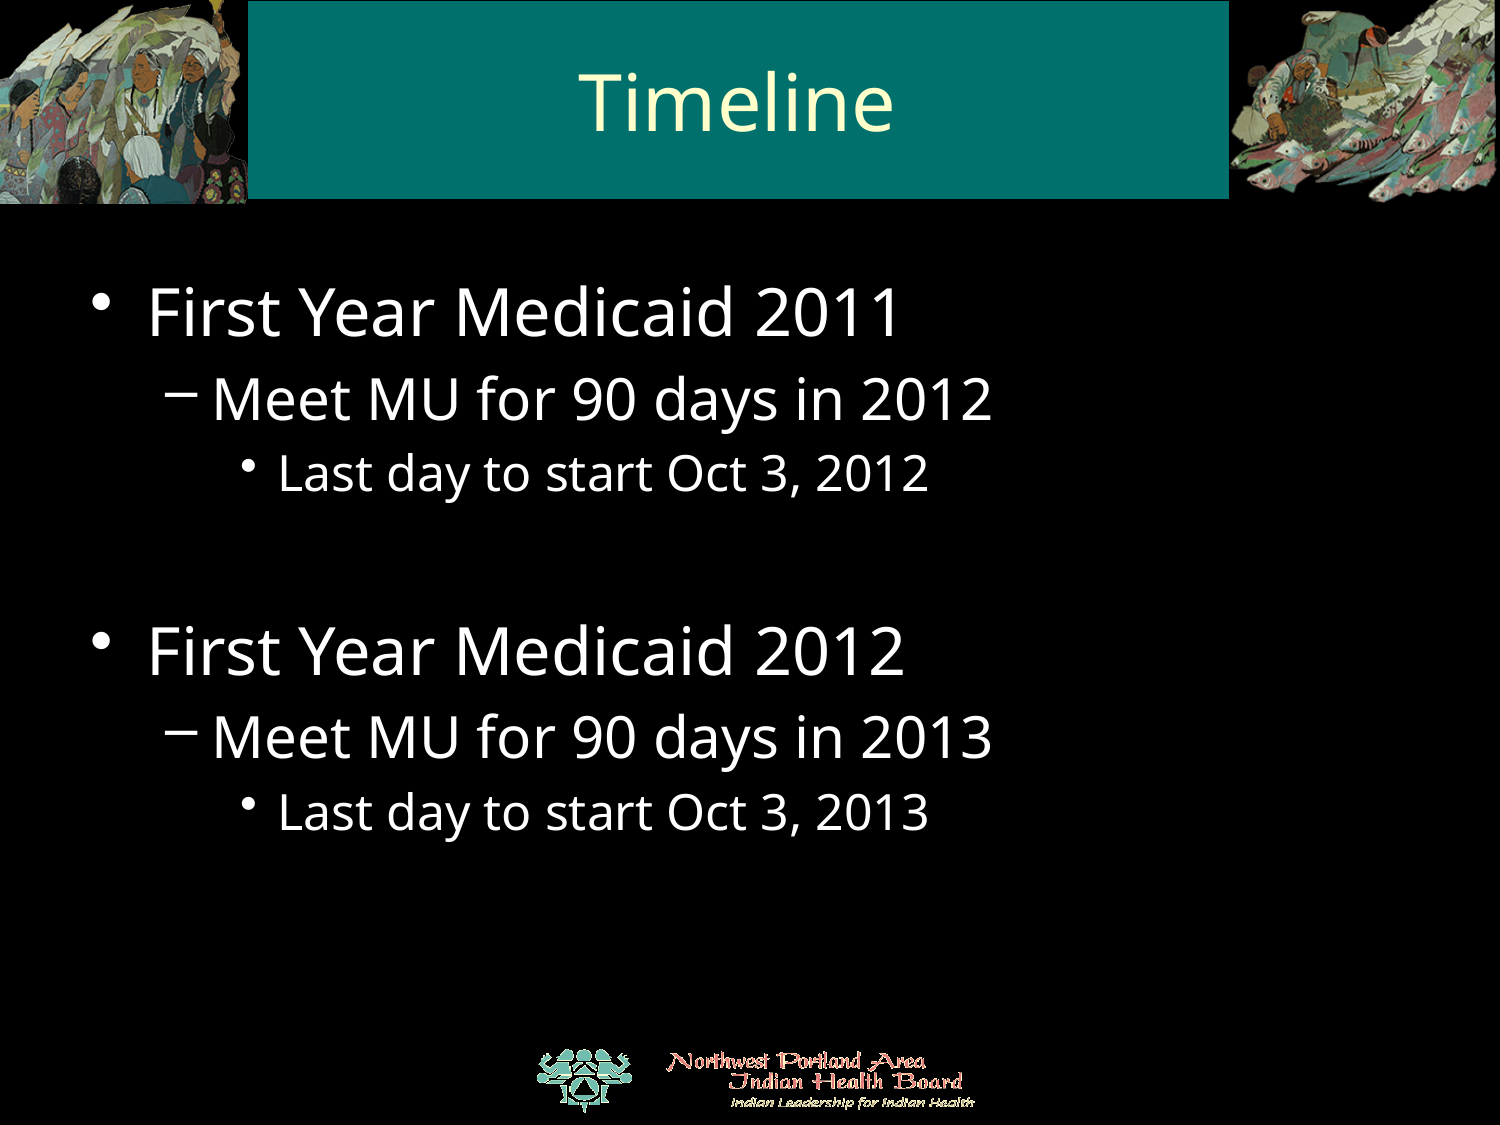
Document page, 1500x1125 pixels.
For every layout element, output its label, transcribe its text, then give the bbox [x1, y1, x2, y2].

list First Year Medicaid 2011 Meet MU for 90 days in 2012 Last day to start Oct 3, 2012 First Year Medicaid 2012 Meet MU for 90 days in 2013 Last day to start Oct 3, 2013 [75, 262, 1425, 1005]
picture [1229, 0, 1500, 204]
picture [0, 0, 248, 204]
title Timeline [249, 0, 1226, 201]
picture [537, 1049, 975, 1113]
